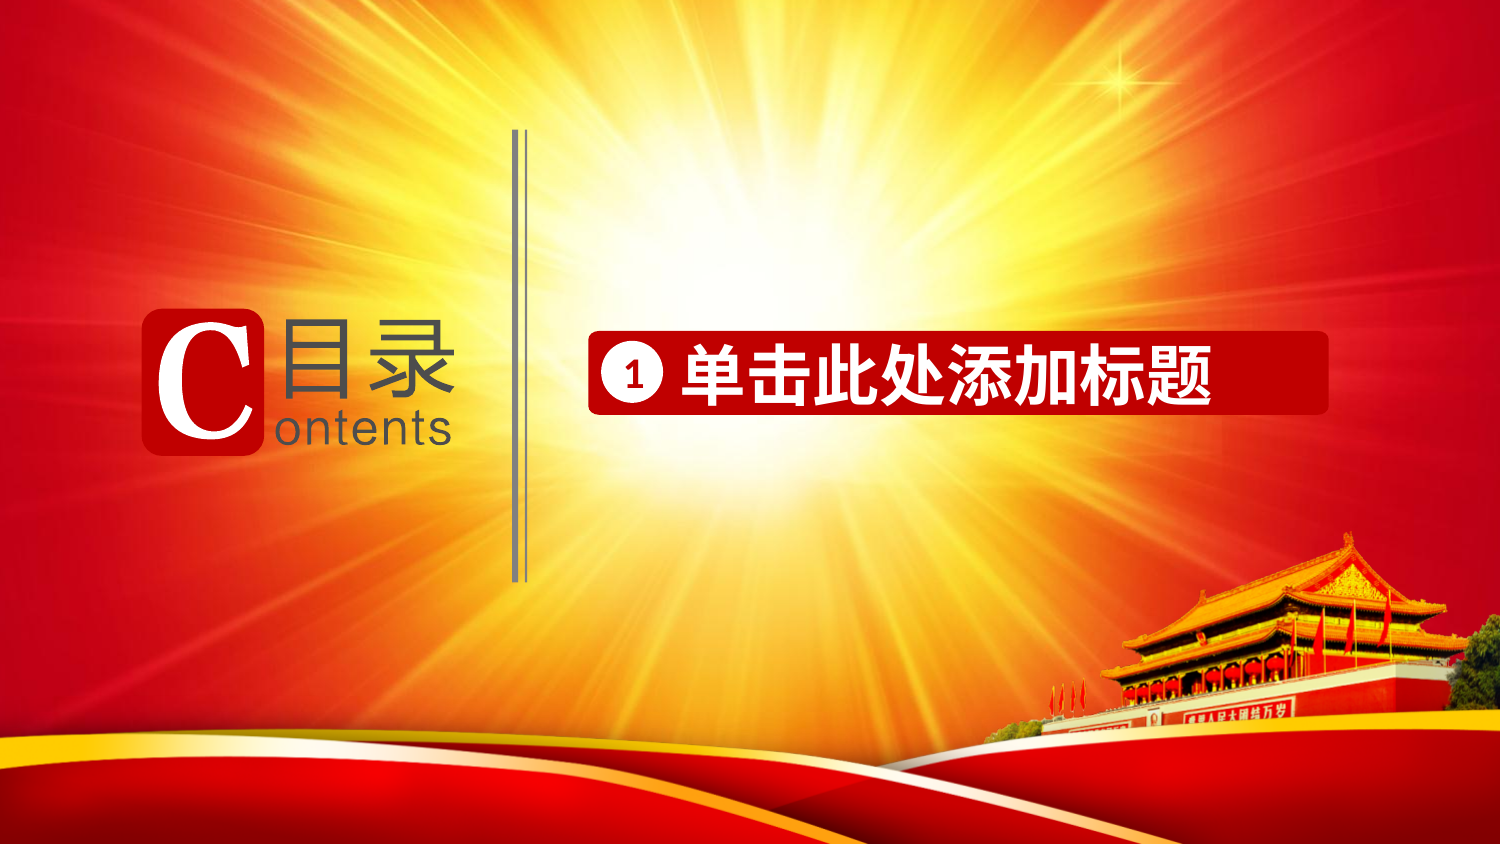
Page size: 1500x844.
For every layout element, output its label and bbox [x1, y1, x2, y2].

text_box [0, 0, 1500, 844]
text_box [601, 337, 664, 406]
